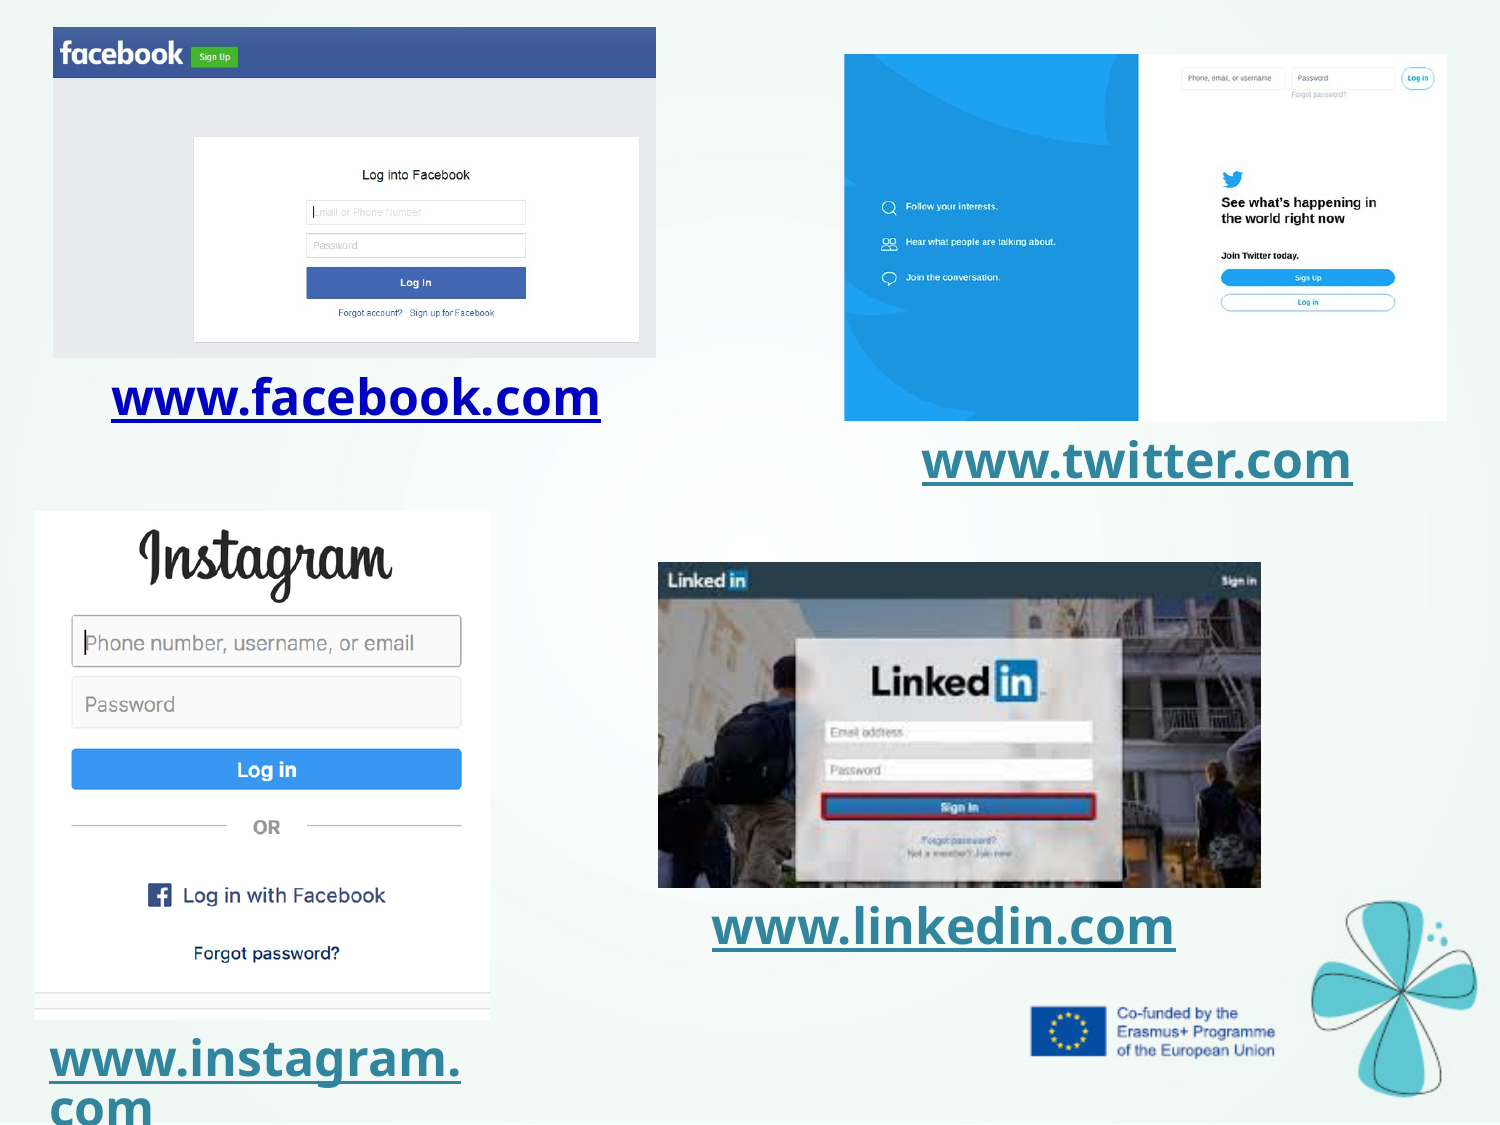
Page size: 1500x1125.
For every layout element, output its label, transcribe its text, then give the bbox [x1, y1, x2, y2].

text_box www.twitter.com [842, 428, 1445, 504]
text_box www.facebook.com [54, 363, 658, 511]
text_box www.instagram.com [34, 1028, 490, 1125]
text_box www.linkedin.com [655, 893, 1258, 971]
picture [0, 0, 1500, 1125]
